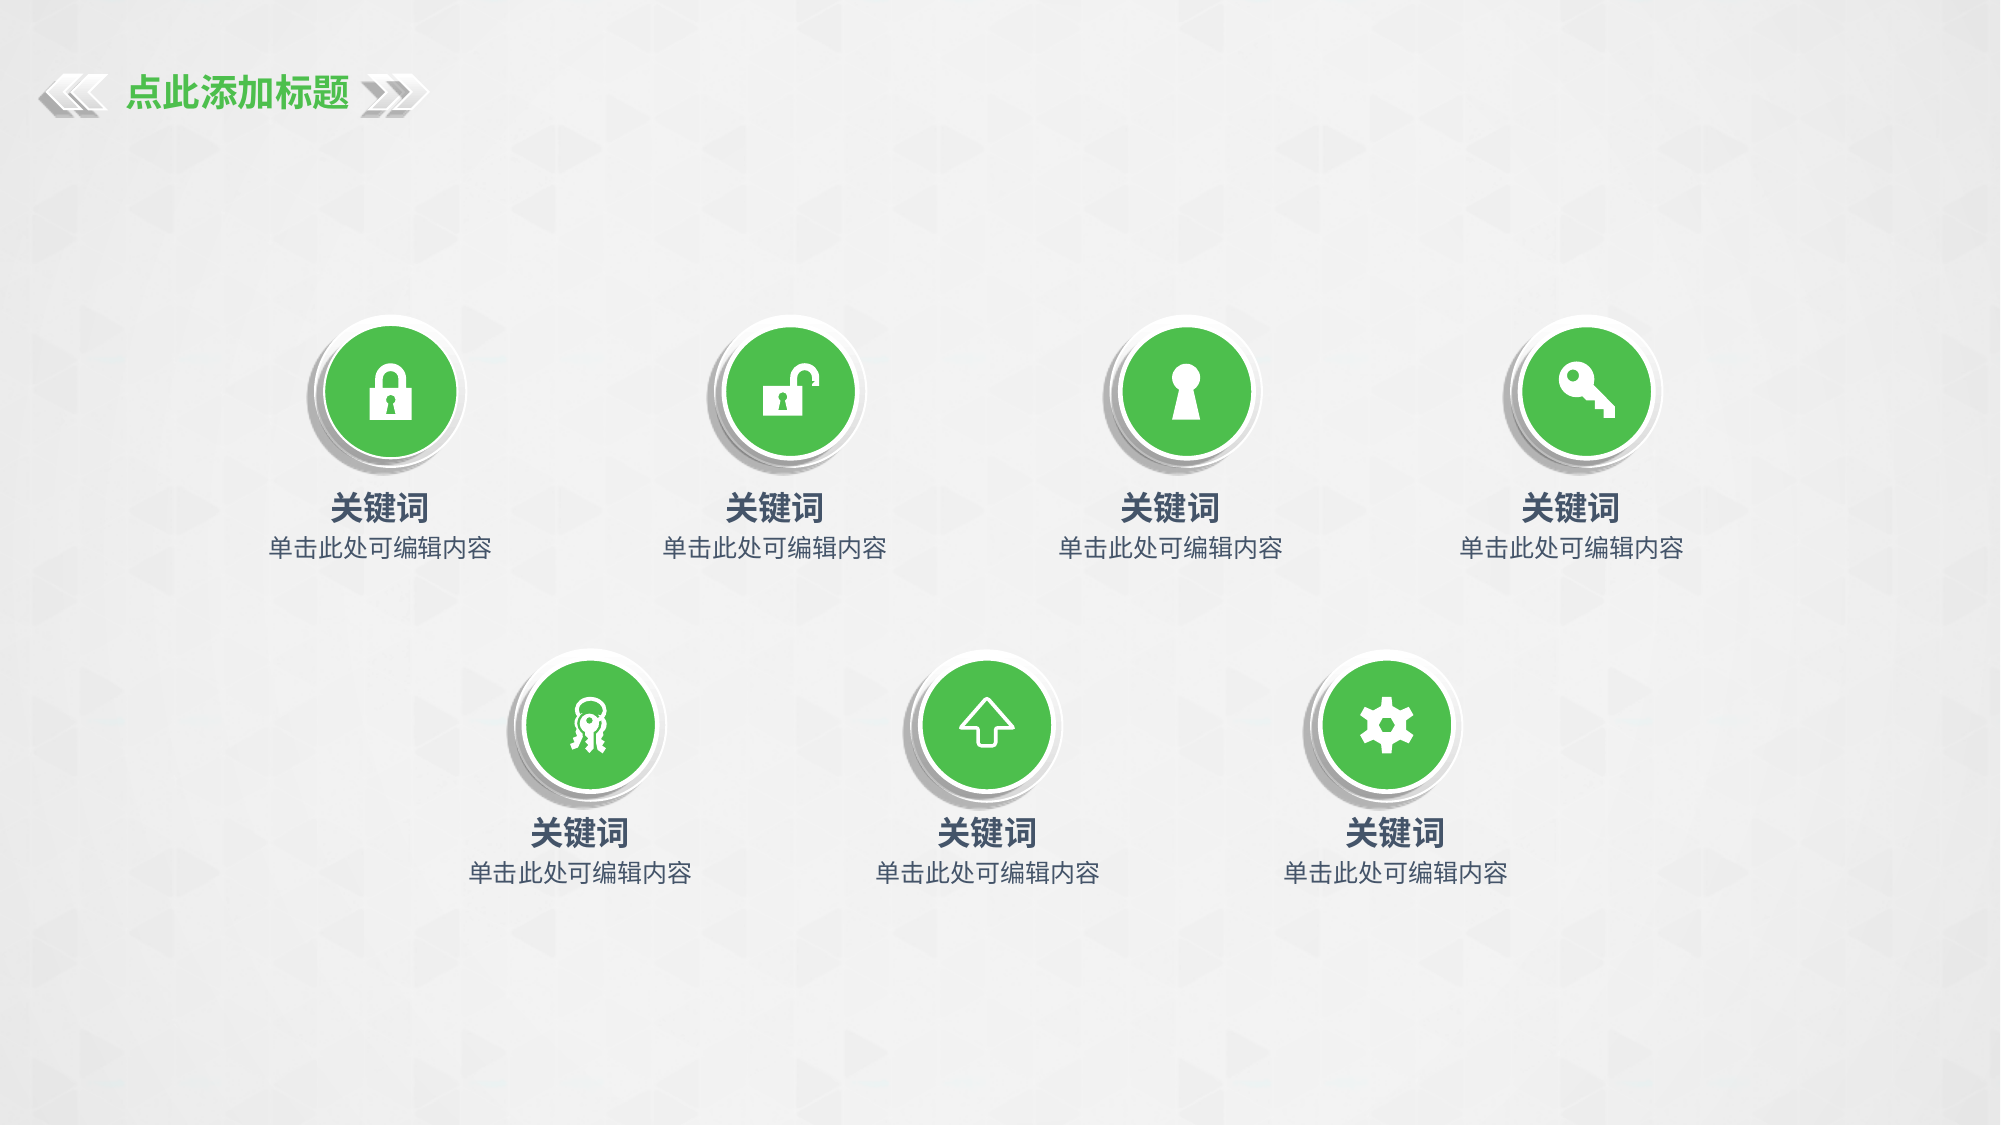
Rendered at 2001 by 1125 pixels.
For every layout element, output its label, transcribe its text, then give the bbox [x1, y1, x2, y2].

text_box 关键词 [1283, 812, 1509, 853]
text_box [523, 658, 658, 792]
text_box 单击此处可编辑内容 [468, 857, 724, 888]
text_box [920, 658, 1054, 792]
text_box [1558, 361, 1615, 418]
text_box [1320, 658, 1454, 792]
text_box 关键词 [662, 487, 888, 528]
picture [0, 0, 2001, 1125]
text_box 关键词 [467, 812, 693, 853]
text_box [315, 315, 467, 467]
text_box [1311, 650, 1463, 802]
text_box [958, 696, 1015, 748]
text_box 单击此处可编辑内容 [1459, 532, 1715, 563]
text_box [1511, 315, 1663, 467]
text_box [324, 324, 458, 459]
text_box 单击此处可编辑内容 [268, 532, 524, 563]
text_box [715, 315, 867, 467]
text_box [515, 649, 667, 801]
text_box 单击此处可编辑内容 [663, 532, 919, 563]
text_box [369, 363, 412, 420]
text_box [570, 696, 607, 754]
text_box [46, 61, 429, 123]
text_box 单击此处可编辑内容 [1058, 532, 1315, 563]
text_box [763, 363, 820, 416]
text_box 单击此处可编辑内容 [1283, 857, 1540, 888]
text_box [1172, 363, 1201, 420]
text_box 关键词 [874, 812, 1101, 853]
text_box [911, 650, 1063, 802]
text_box 单击此处可编辑内容 [875, 857, 1132, 888]
text_box 关键词 [1058, 487, 1283, 528]
text_box 关键词 [267, 487, 493, 528]
text_box [1110, 315, 1262, 467]
text_box [1520, 324, 1654, 459]
text_box [1120, 324, 1254, 459]
text_box 关键词 [1458, 487, 1684, 528]
text_box [723, 324, 858, 459]
text_box [1360, 696, 1414, 754]
